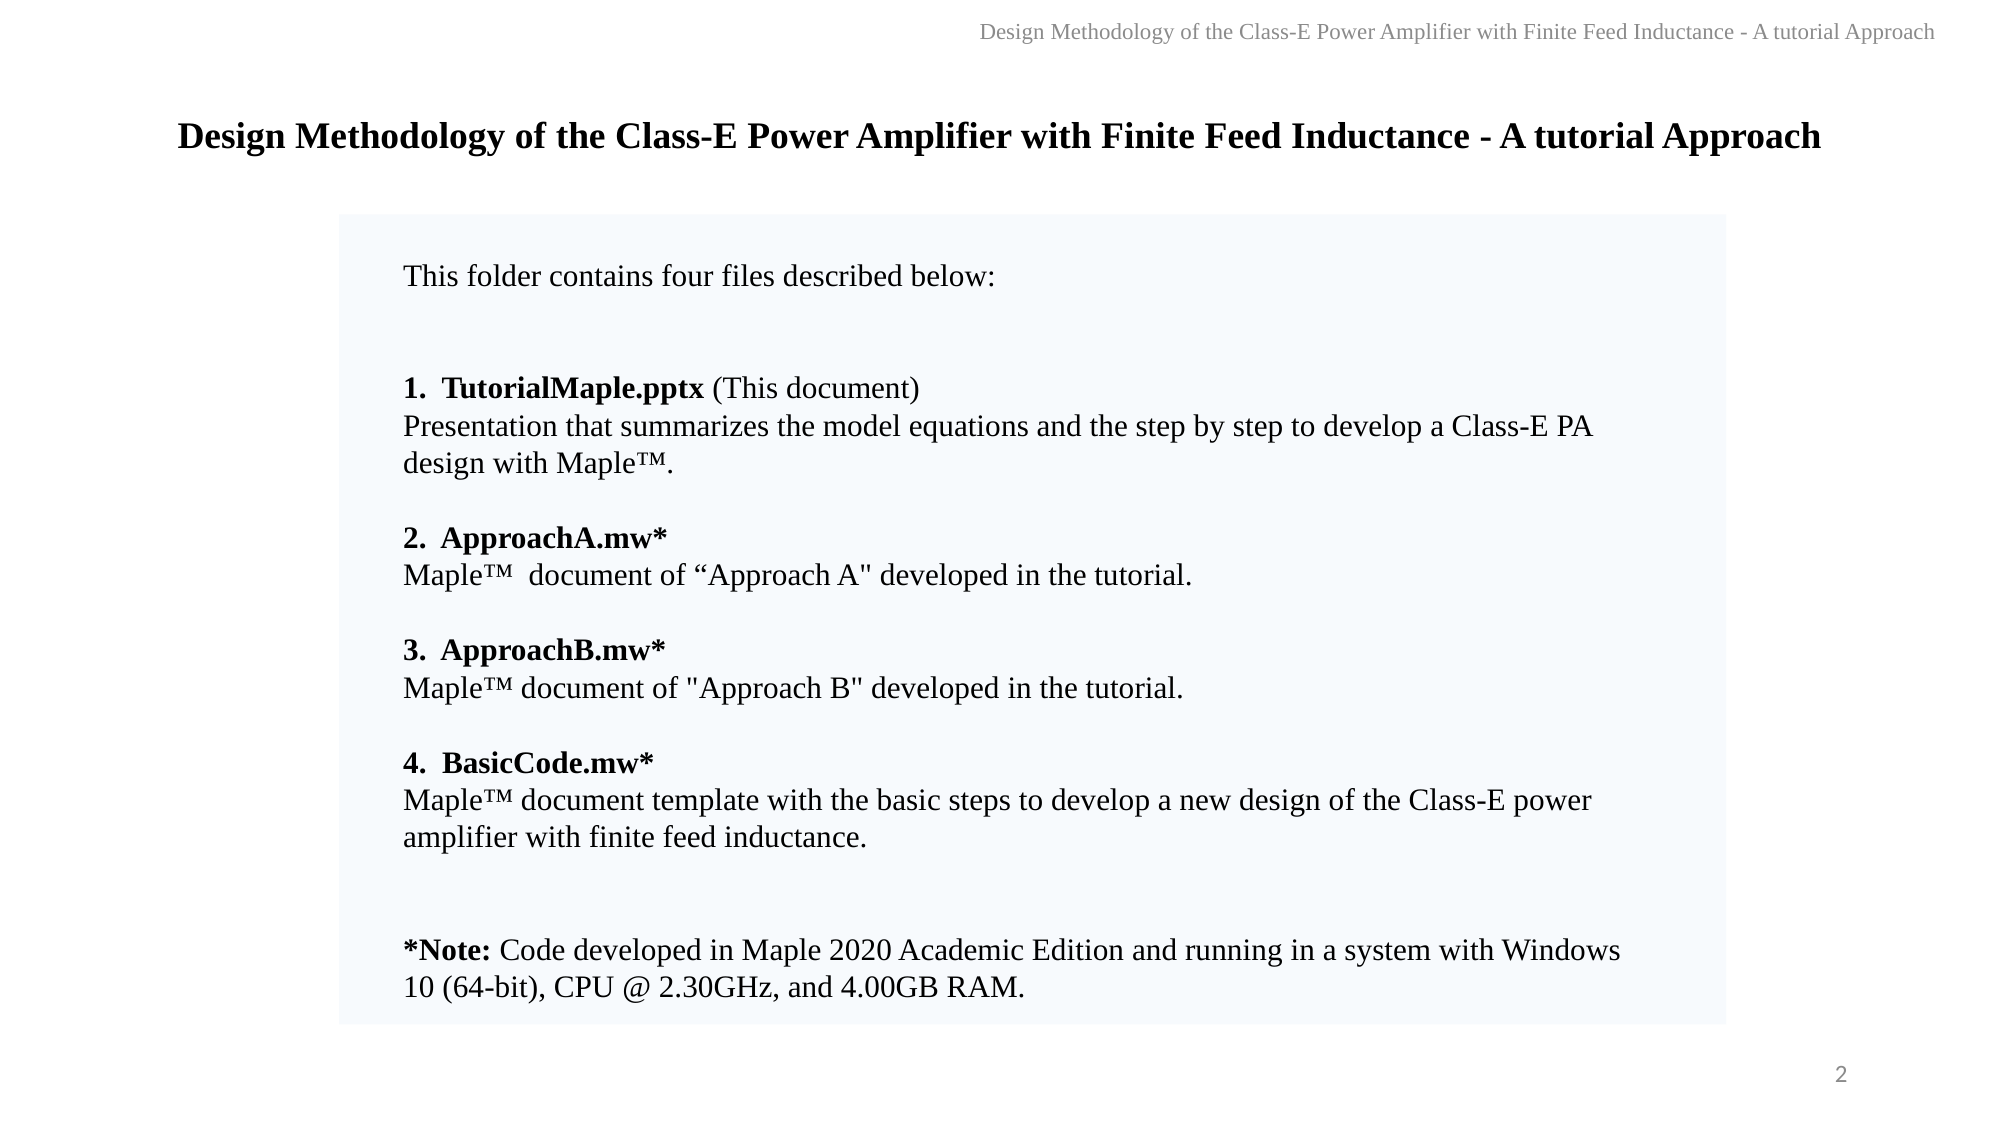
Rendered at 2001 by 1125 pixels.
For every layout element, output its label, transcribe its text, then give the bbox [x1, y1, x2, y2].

text_box Design Methodology of the Class-E Power Amplifier with Finite Feed Inductance - A tutorial Approach [154, 104, 1846, 164]
text_box [338, 213, 1727, 1025]
text_box This folder contains four files described below: 1. TutorialMaple.pptx (This document) Presentation that summarizes the model equations and the step by step to develop a Class-E PA design with Maple™. 2. ApproachA.mw* Maple™ document of “Approach A" developed in the tutorial. 3. ApproachB.mw* Maple™ document of "Approach B" developed in the tutorial. 4. BasicCode.mw* Maple™ document template with the basic steps to develop a new design of the Class-E power amplifier with finite feed inductance. *Note: Code developed in Maple 2020 Academic Edition and running in a system with Windows 10 (64-bit), CPU @ 2.30GHz, and 4.00GB RAM. [388, 247, 1661, 1012]
footer Design Methodology of the Class-E Power Amplifier with Finite Feed Inductance - A tutorial Approach [916, 0, 2000, 61]
slide_number 2 [1412, 1042, 1863, 1103]
